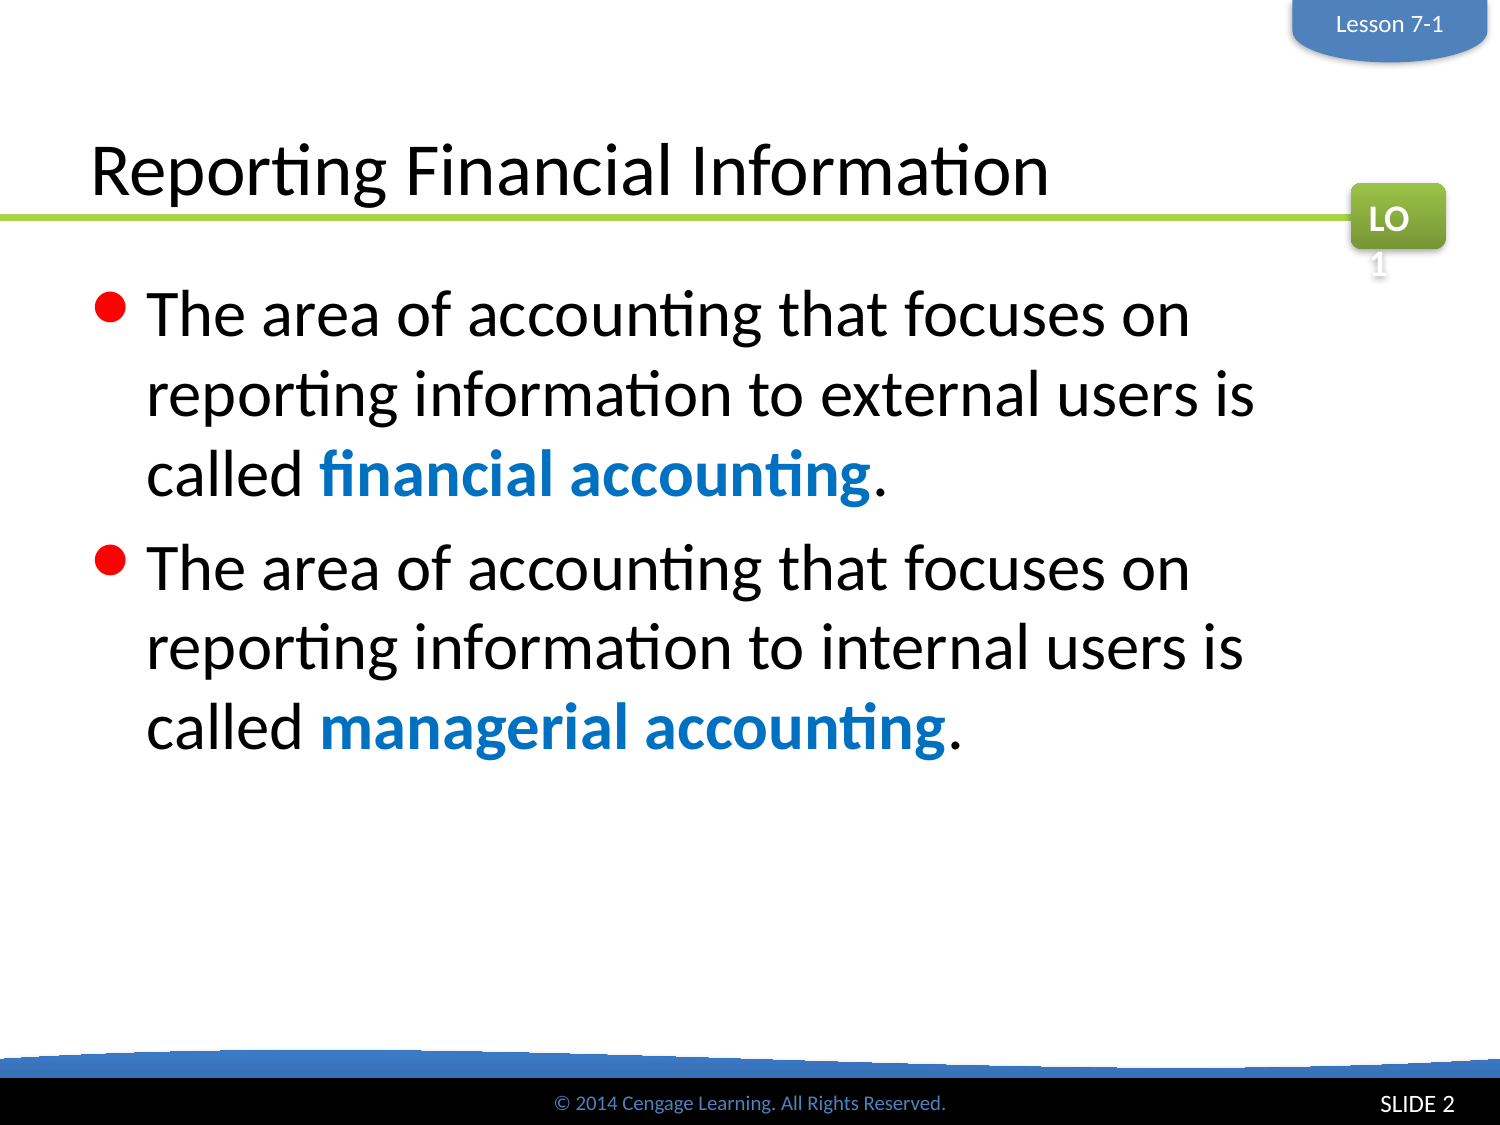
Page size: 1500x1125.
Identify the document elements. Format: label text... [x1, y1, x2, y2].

slide_number SLIDE 2 [1170, 1080, 1470, 1125]
title Reporting Financial Information [75, 29, 1350, 218]
list The area of accounting that focuses on reporting information to external users is called financial accounting. The area of accounting that focuses on reporting information to internal users is called managerial accounting. [75, 262, 1425, 1005]
text_box LO1 [1350, 183, 1446, 250]
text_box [1292, 0, 1488, 63]
